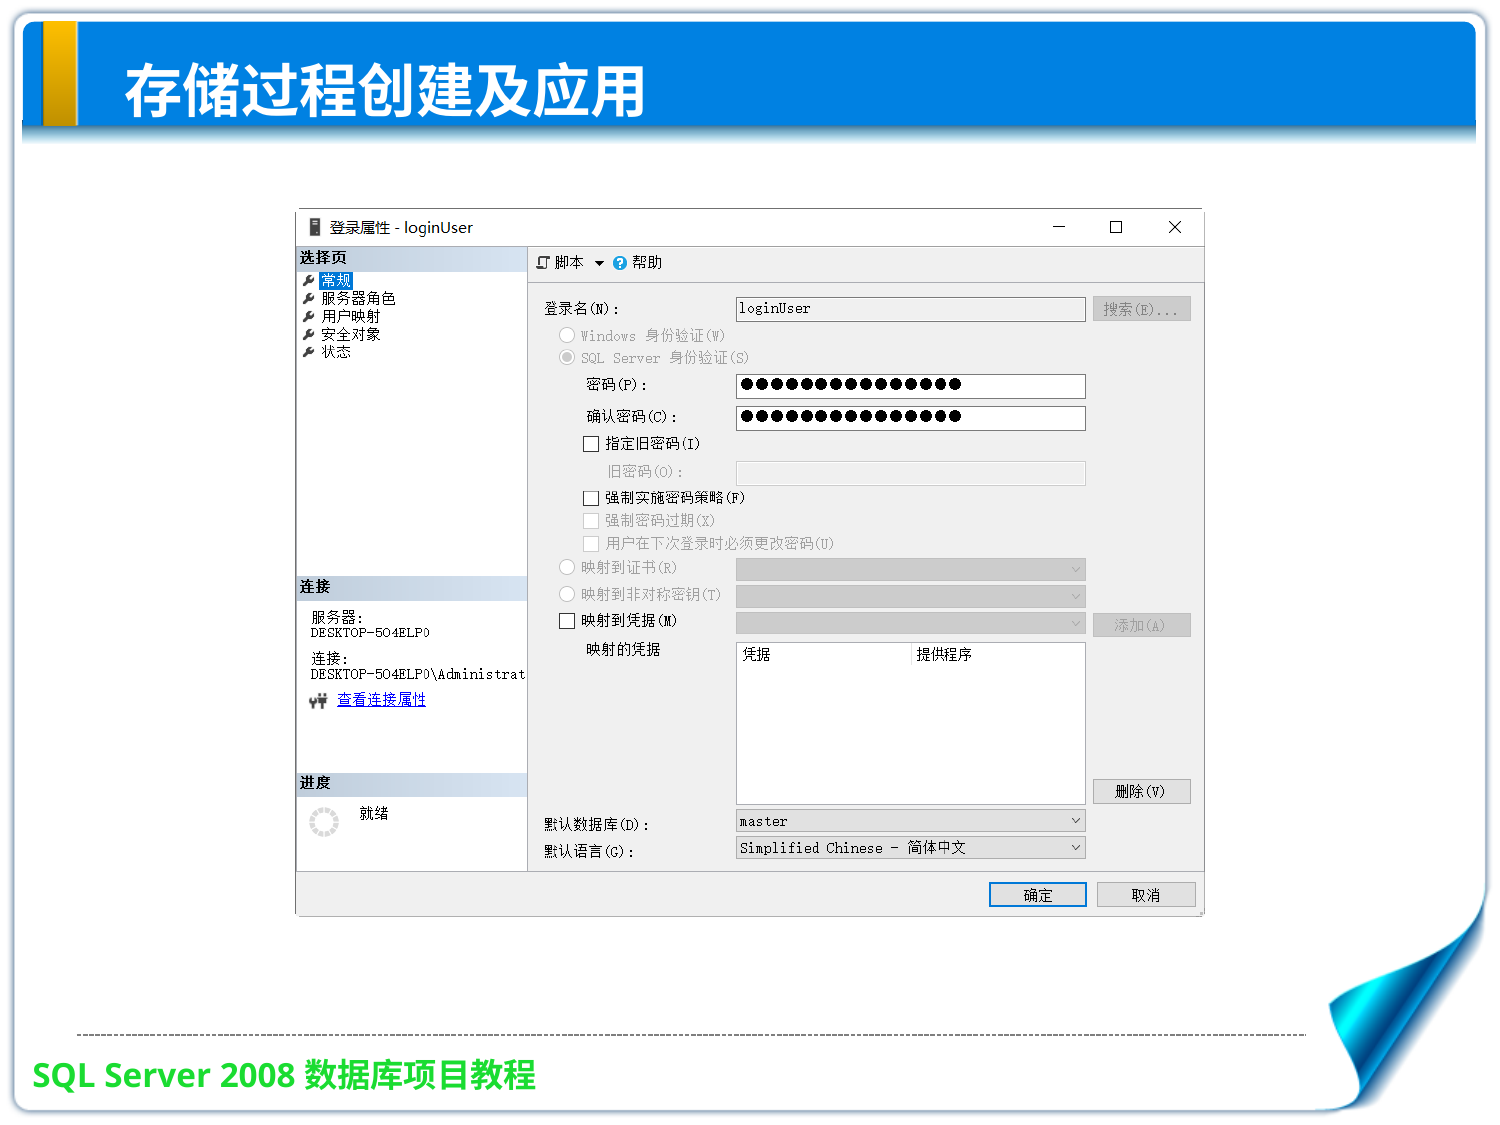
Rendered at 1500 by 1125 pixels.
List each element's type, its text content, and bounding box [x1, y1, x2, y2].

picture [0, 0, 1500, 1125]
text_box 存储过程创建及应用 [109, 46, 664, 132]
